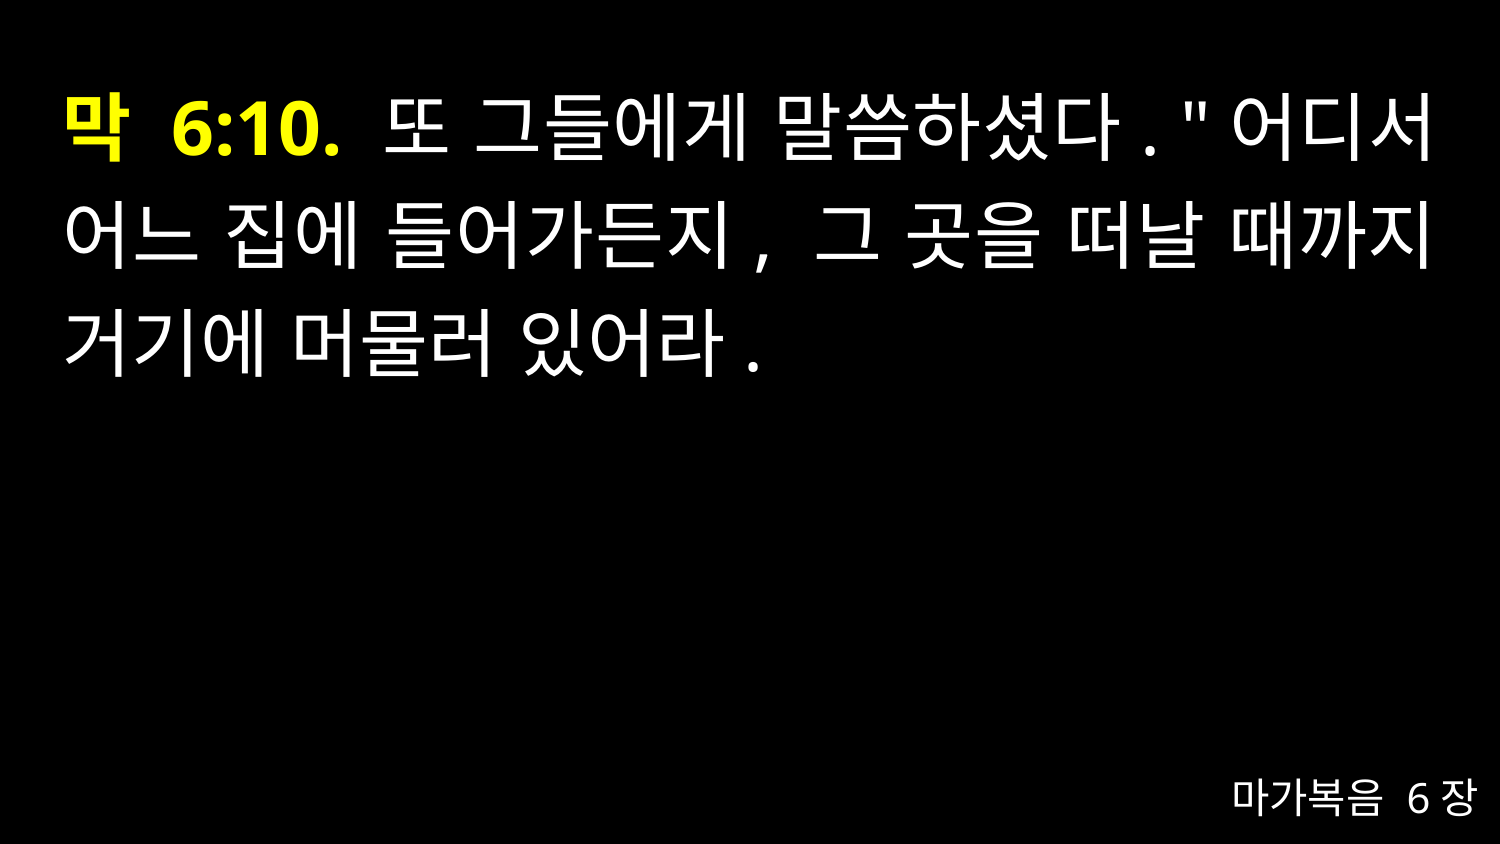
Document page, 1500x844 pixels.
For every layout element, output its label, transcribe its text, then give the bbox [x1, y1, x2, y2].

subtitle 마가복음 6장 [916, 770, 1500, 844]
title 막 6:10. 또 그들에게 말씀하셨다. "어디서 어느 집에 들어가든지, 그 곳을 떠날 때까지 거기에 머물러 있어라. [0, 0, 1500, 844]
